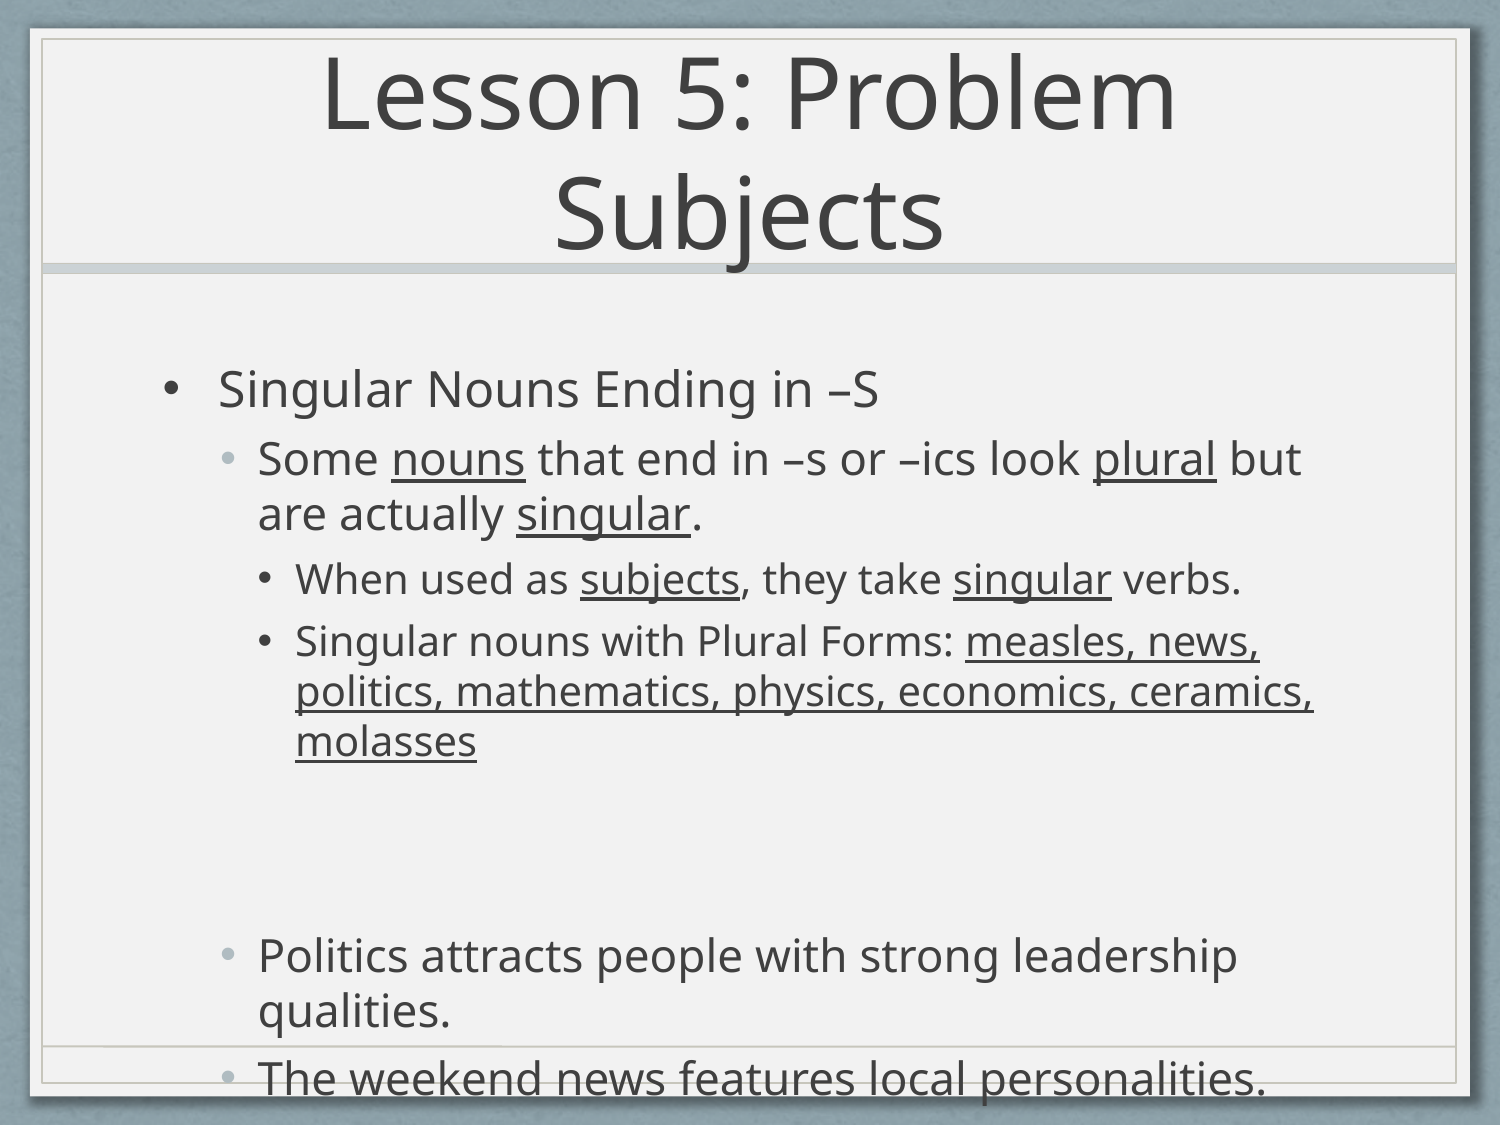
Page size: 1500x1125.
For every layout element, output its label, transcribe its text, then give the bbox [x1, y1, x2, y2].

list Singular Nouns Ending in –S Some nouns that end in –s or –ics look plural but are actually singular. When used as subjects, they take singular verbs. Singular nouns with Plural Forms: measles, news, politics, mathematics, physics, economics, ceramics, molasses Politics attracts people with strong leadership qualities. The weekend news features local personalities. [147, 350, 1353, 995]
title Lesson 5: Problem Subjects [147, 40, 1353, 260]
